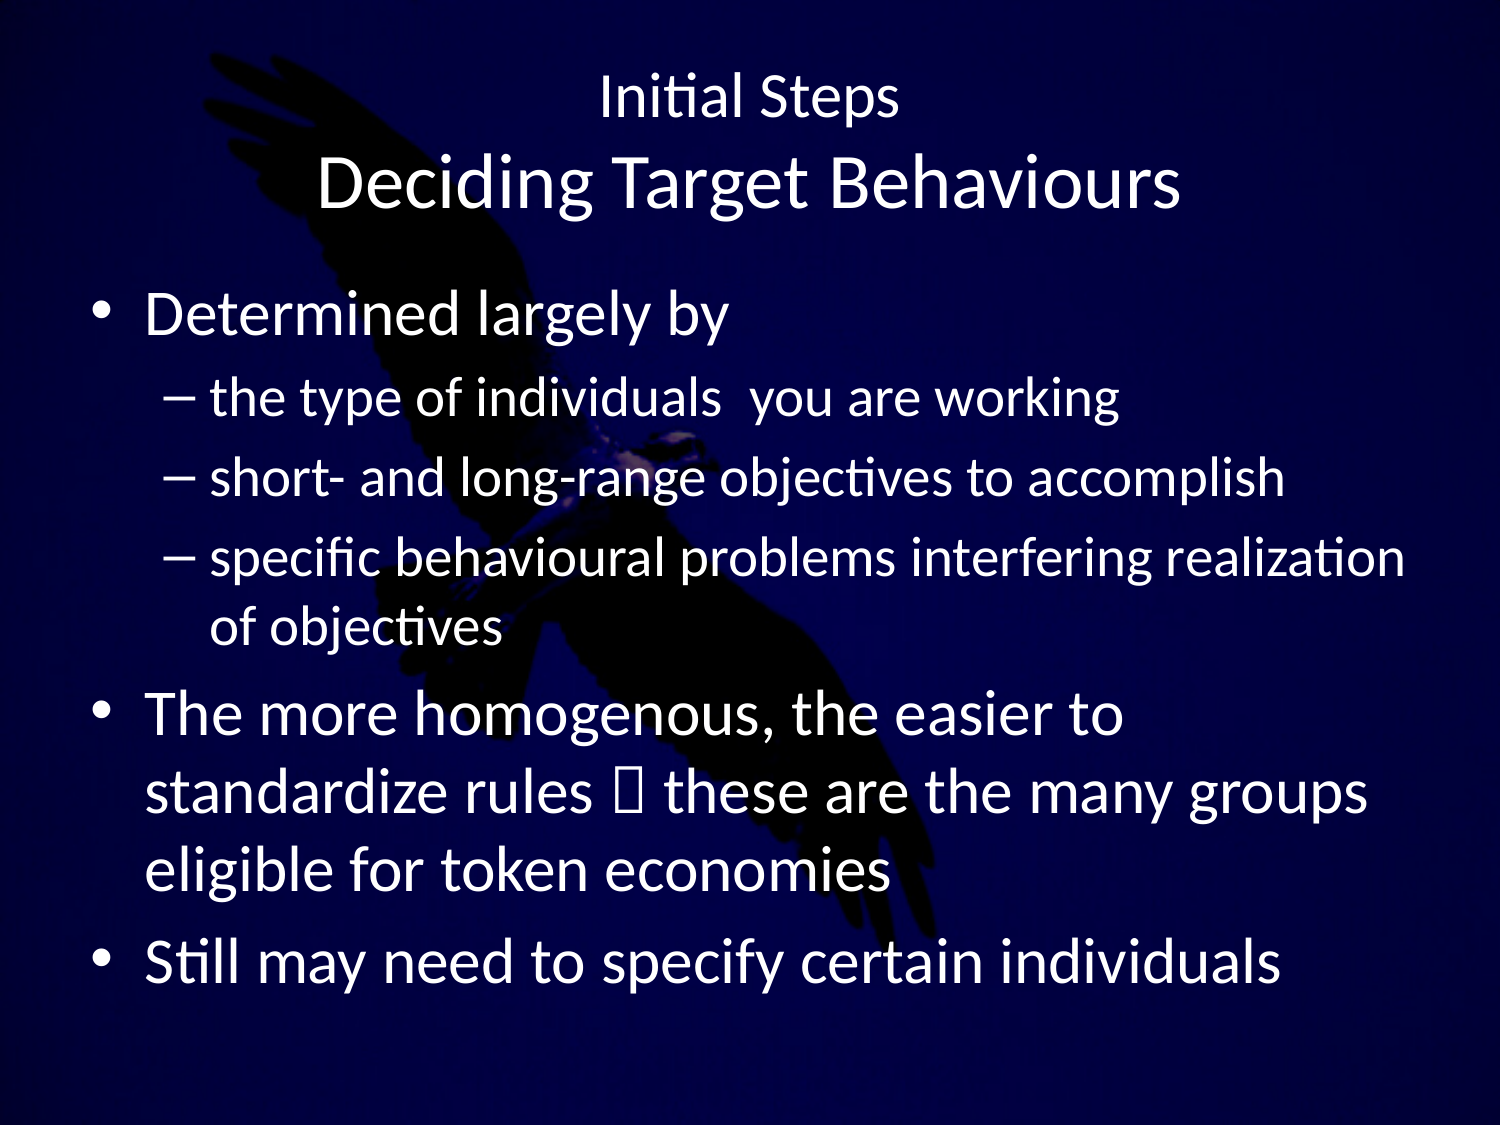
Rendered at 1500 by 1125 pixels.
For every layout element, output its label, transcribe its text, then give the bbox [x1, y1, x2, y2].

picture [0, 0, 1500, 1125]
title Initial Steps Deciding Target Behaviours [75, 45, 1425, 233]
list Determined largely by the type of individuals you are working short- and long-range objectives to accomplish specific behavioural problems interfering realization of objectives The more homogenous, the easier to standardize rules  these are the many groups eligible for token economies Still may need to specify certain individuals [75, 262, 1425, 1005]
